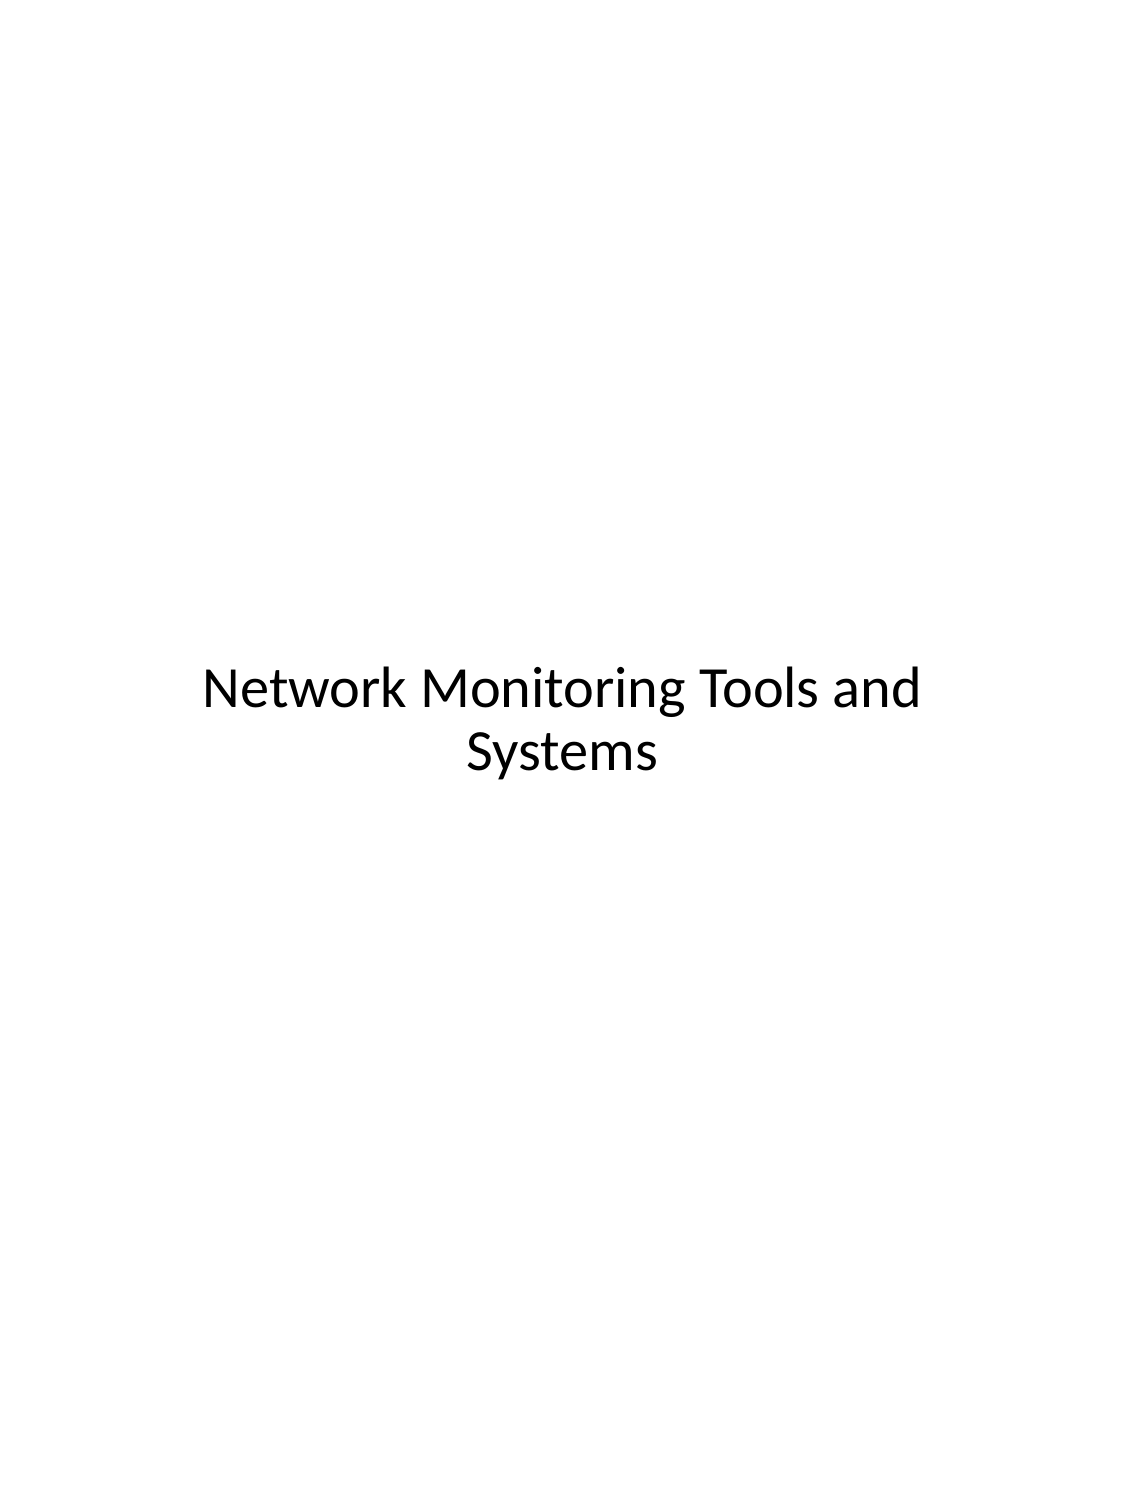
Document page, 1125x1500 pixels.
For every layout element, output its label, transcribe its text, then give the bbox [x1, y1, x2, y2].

title Network Monitoring Tools and Systems [99, 650, 1025, 916]
